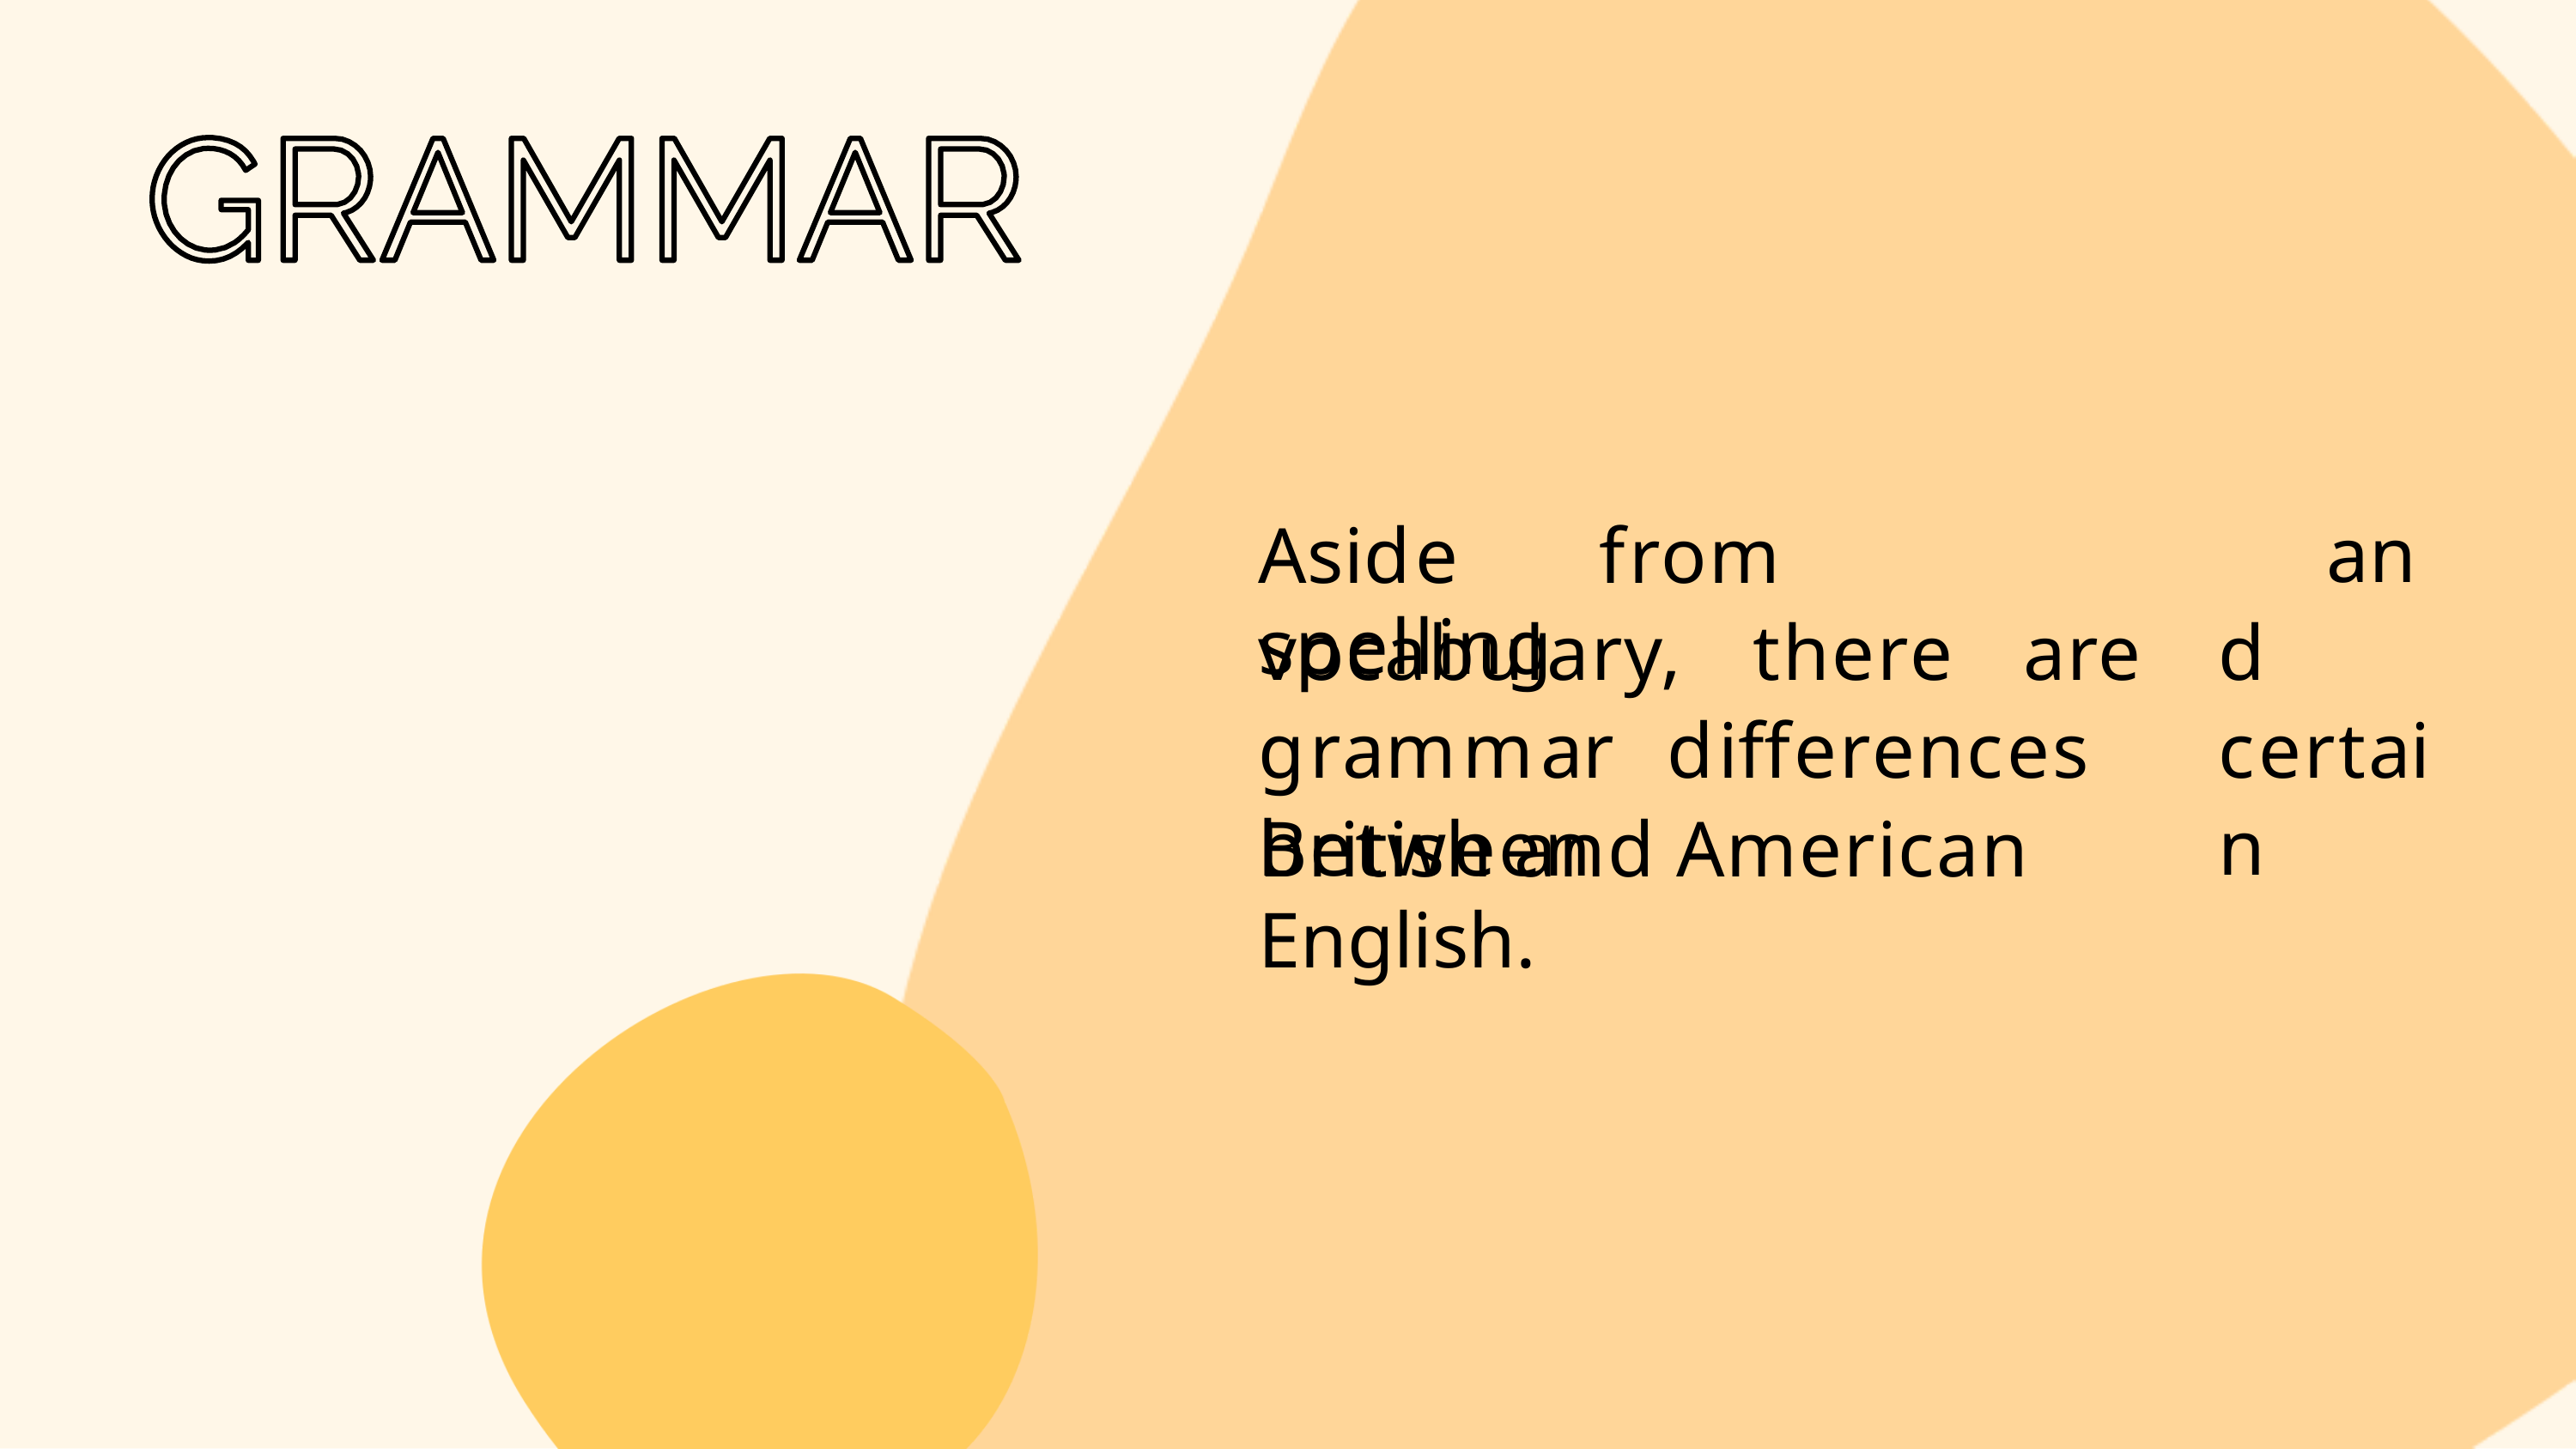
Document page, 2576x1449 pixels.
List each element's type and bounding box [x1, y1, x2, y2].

text_box [511, 138, 632, 261]
text_box [283, 138, 374, 261]
text_box [799, 169, 837, 261]
text_box [152, 137, 258, 262]
text_box [661, 138, 782, 261]
picture [356, 0, 2576, 1449]
text_box [381, 138, 495, 261]
